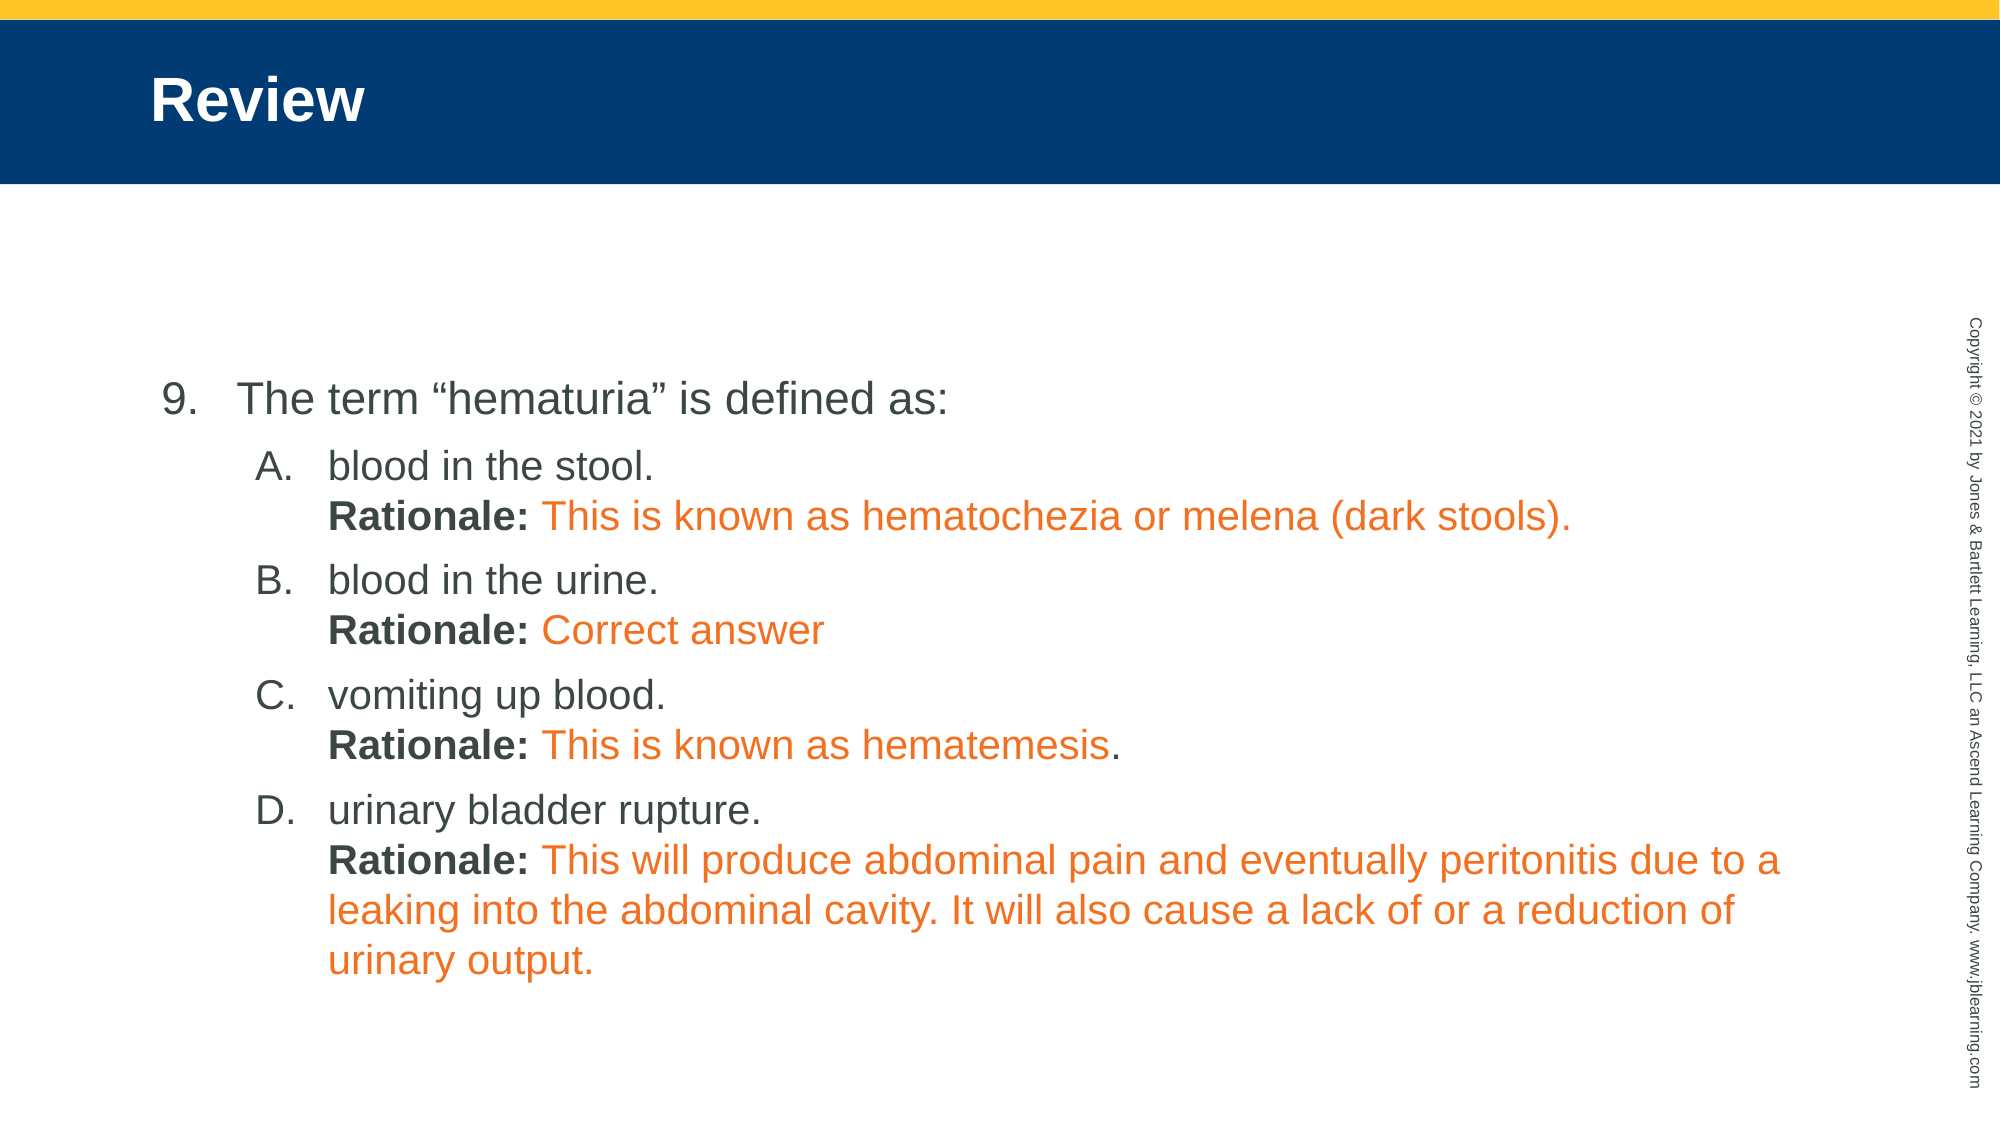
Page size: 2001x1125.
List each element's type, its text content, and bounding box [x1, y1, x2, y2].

list The term “hematuria” is defined as: blood in the stool. Rationale: This is known as hematochezia or melena (dark stools). blood in the urine. Rationale: Correct answer vomiting up blood. Rationale: This is known as hematemesis. urinary bladder rupture. Rationale: This will produce abdominal pain and eventually peritonitis due to a leaking into the abdominal cavity. It will also cause a lack of or a reduction of urinary output. [146, 361, 1859, 1016]
title Review [0, 19, 2000, 185]
